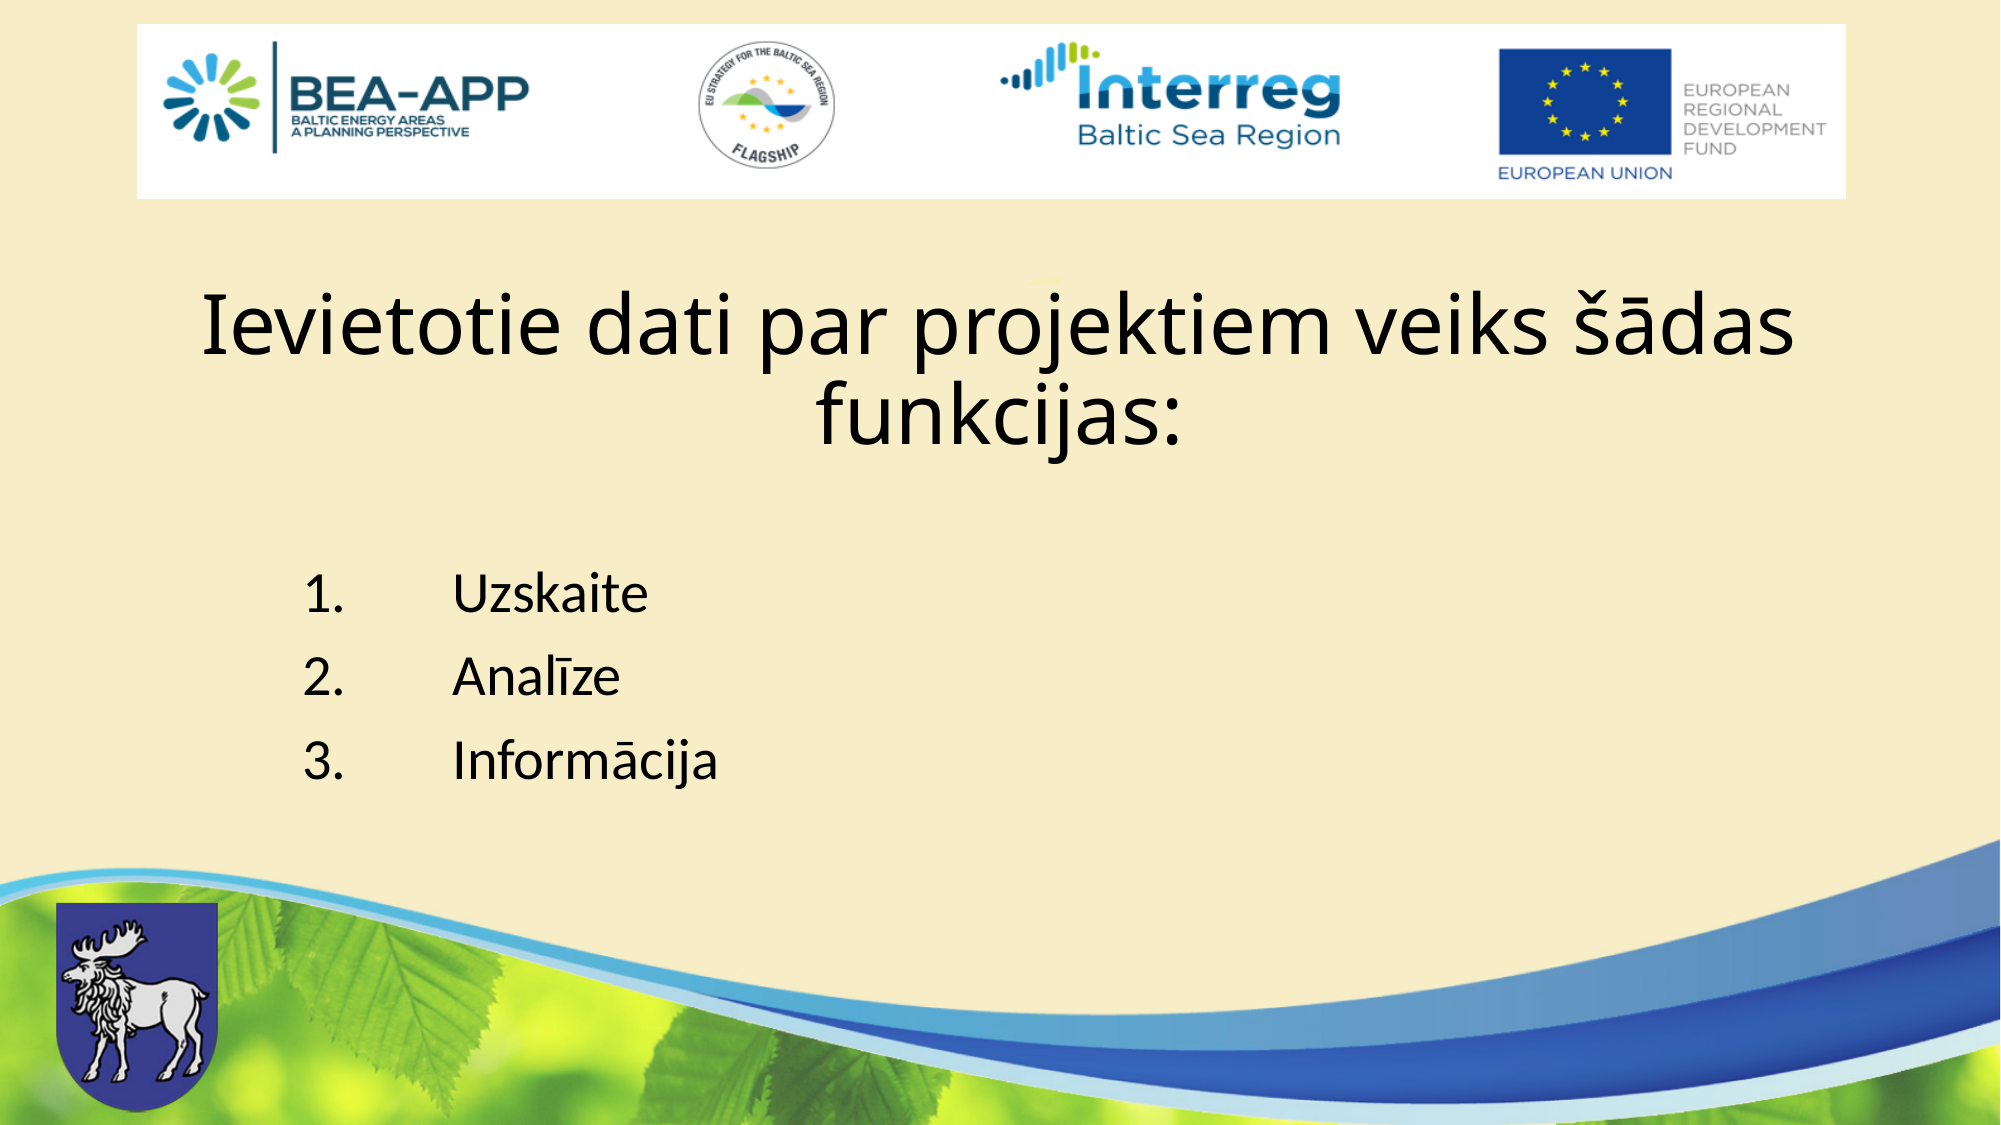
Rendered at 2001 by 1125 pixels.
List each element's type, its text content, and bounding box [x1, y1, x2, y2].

list 1. Uzskaite 2. Analīze 3. Informācija [137, 463, 1863, 1125]
picture [0, 0, 2001, 1125]
title Ievietotie dati par projektiem veiks šādas funkcijas: [137, 263, 1863, 463]
